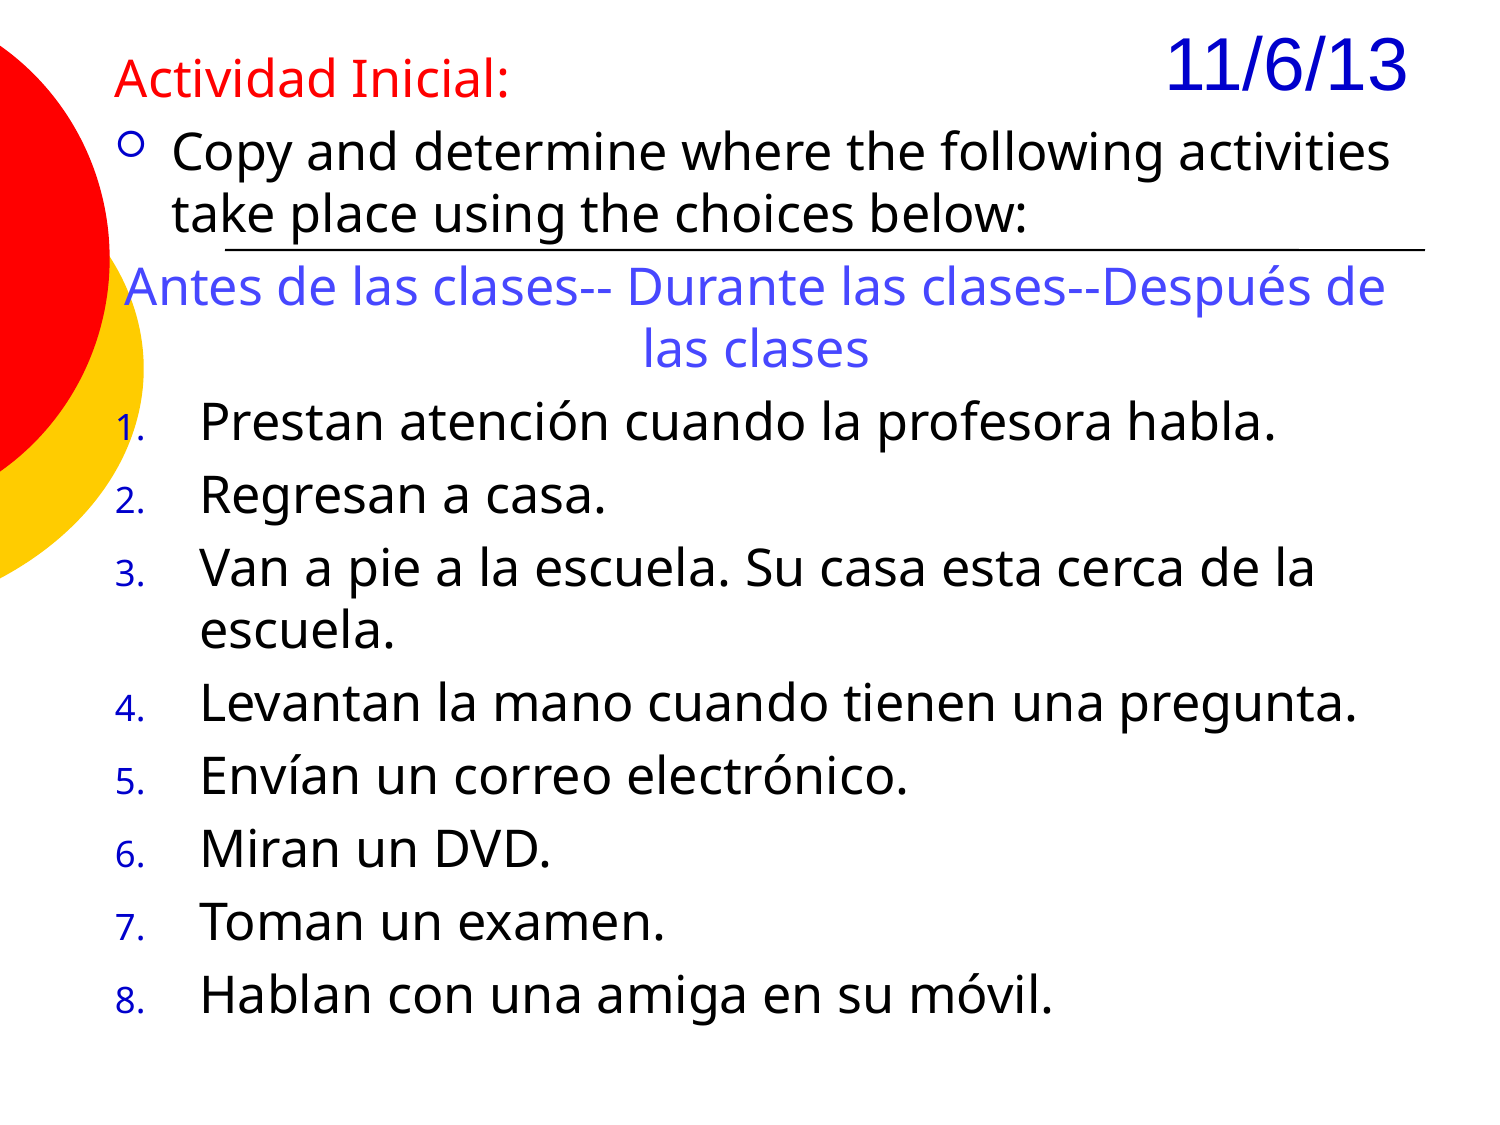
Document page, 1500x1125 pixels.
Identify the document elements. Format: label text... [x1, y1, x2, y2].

list Actividad Inicial: Copy and determine where the following activities take place using the choices below: Antes de las clases-- Durante las clases--Después de las clases Prestan atención cuando la profesora habla. Regresan a casa. Van a pie a la escuela. Su casa esta cerca de la escuela. Levantan la mano cuando tienen una pregunta. Envían un correo electrónico. Miran un DVD. Toman un examen. Hablan con una amiga en su móvil. [99, 37, 1413, 975]
title 11/6/13 [224, 0, 1425, 113]
